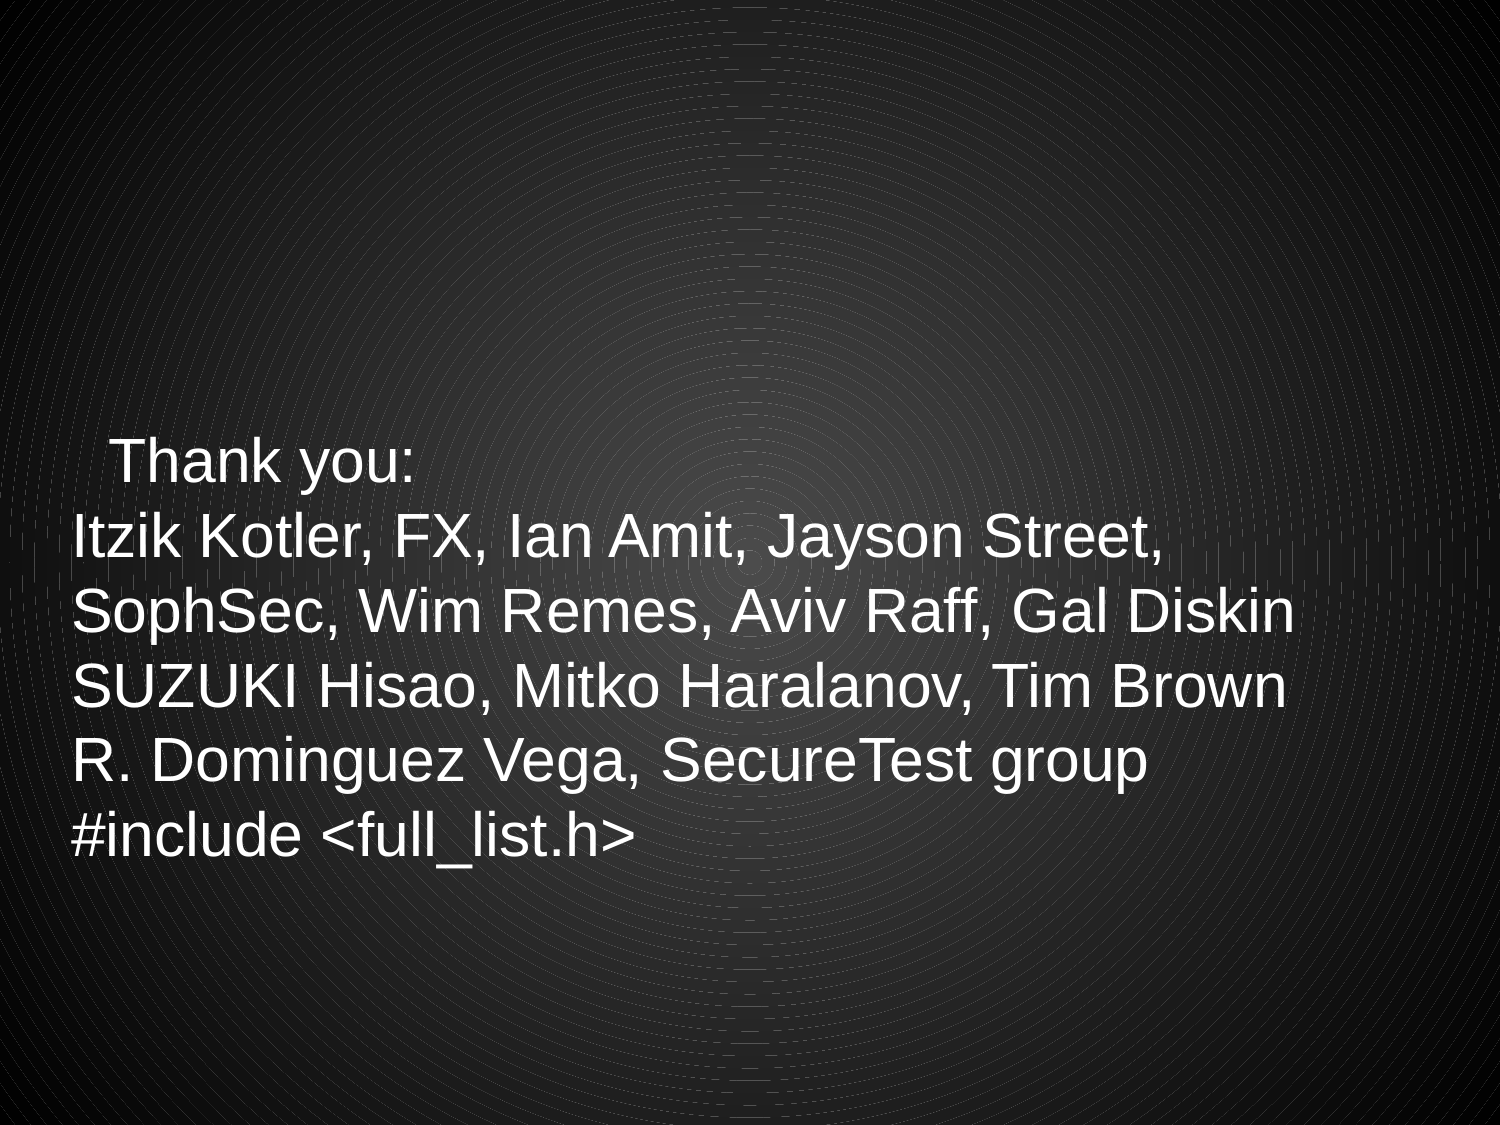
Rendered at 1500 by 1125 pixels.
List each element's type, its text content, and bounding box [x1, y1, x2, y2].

title Thank you: Itzik Kotler, FX, Ian Amit, Jayson Street, SophSec, Wim Remes, Aviv Raff, Gal Diskin SUZUKI Hisao, Mitko Haralanov, Tim Brown R. Dominguez Vega, SecureTest group #include <full_list.h> [56, 412, 1331, 952]
